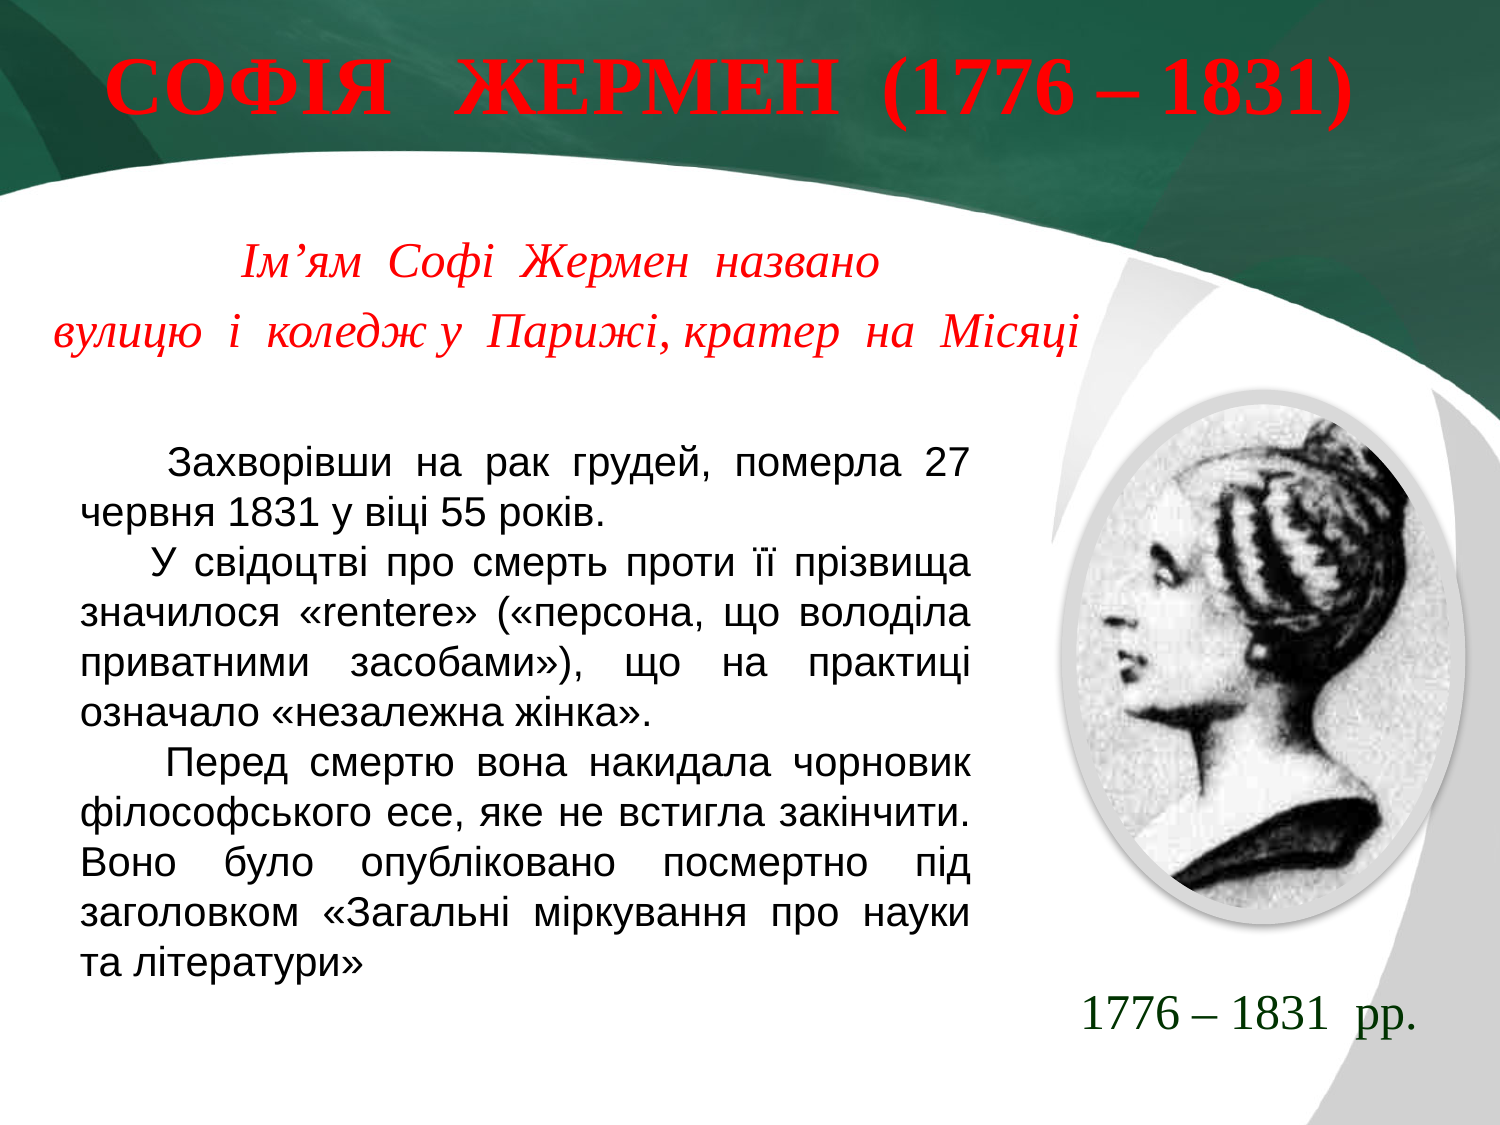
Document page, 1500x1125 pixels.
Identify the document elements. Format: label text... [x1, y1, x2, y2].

text_box Захворівши на рак грудей, померла 27 червня 1831 у віці 55 років. У свідоцтві про смерть проти її прізвища значилося «rentere» («персона, що володіла приватними засобами»), що на практиці означало «незалежна жінка». Перед смертю вона накидала чорновик філософського есе, яке не встигла закінчити. Воно було опубліковано посмертно під заголовком «Загальні міркування про науки та літератури» [64, 427, 987, 572]
picture [0, 163, 1500, 1125]
text_box Захворівши на рак грудей, померла 27 червня 1831 у віці 55 років. У свідоцтві про смерть проти її прізвища значилося «rentere» («персона, що володіла приватними засобами»), що на практиці означало «незалежна жінка». Перед смертю вона накидала чорновик філософського есе, яке не встигла закінчити. Воно було опубліковано посмертно під заголовком «Загальні міркування про науки та літератури» [64, 627, 987, 993]
list Ім’ям Софі Жермен названо вулицю і коледж у Парижі, кратер на Місяці [0, 219, 1135, 410]
text_box 1776 – 1831 рр. [1033, 964, 1436, 1059]
title СОФІЯ ЖЕРМЕН (1776 – 1831) [0, 0, 1500, 163]
text_box [64, 572, 1055, 627]
